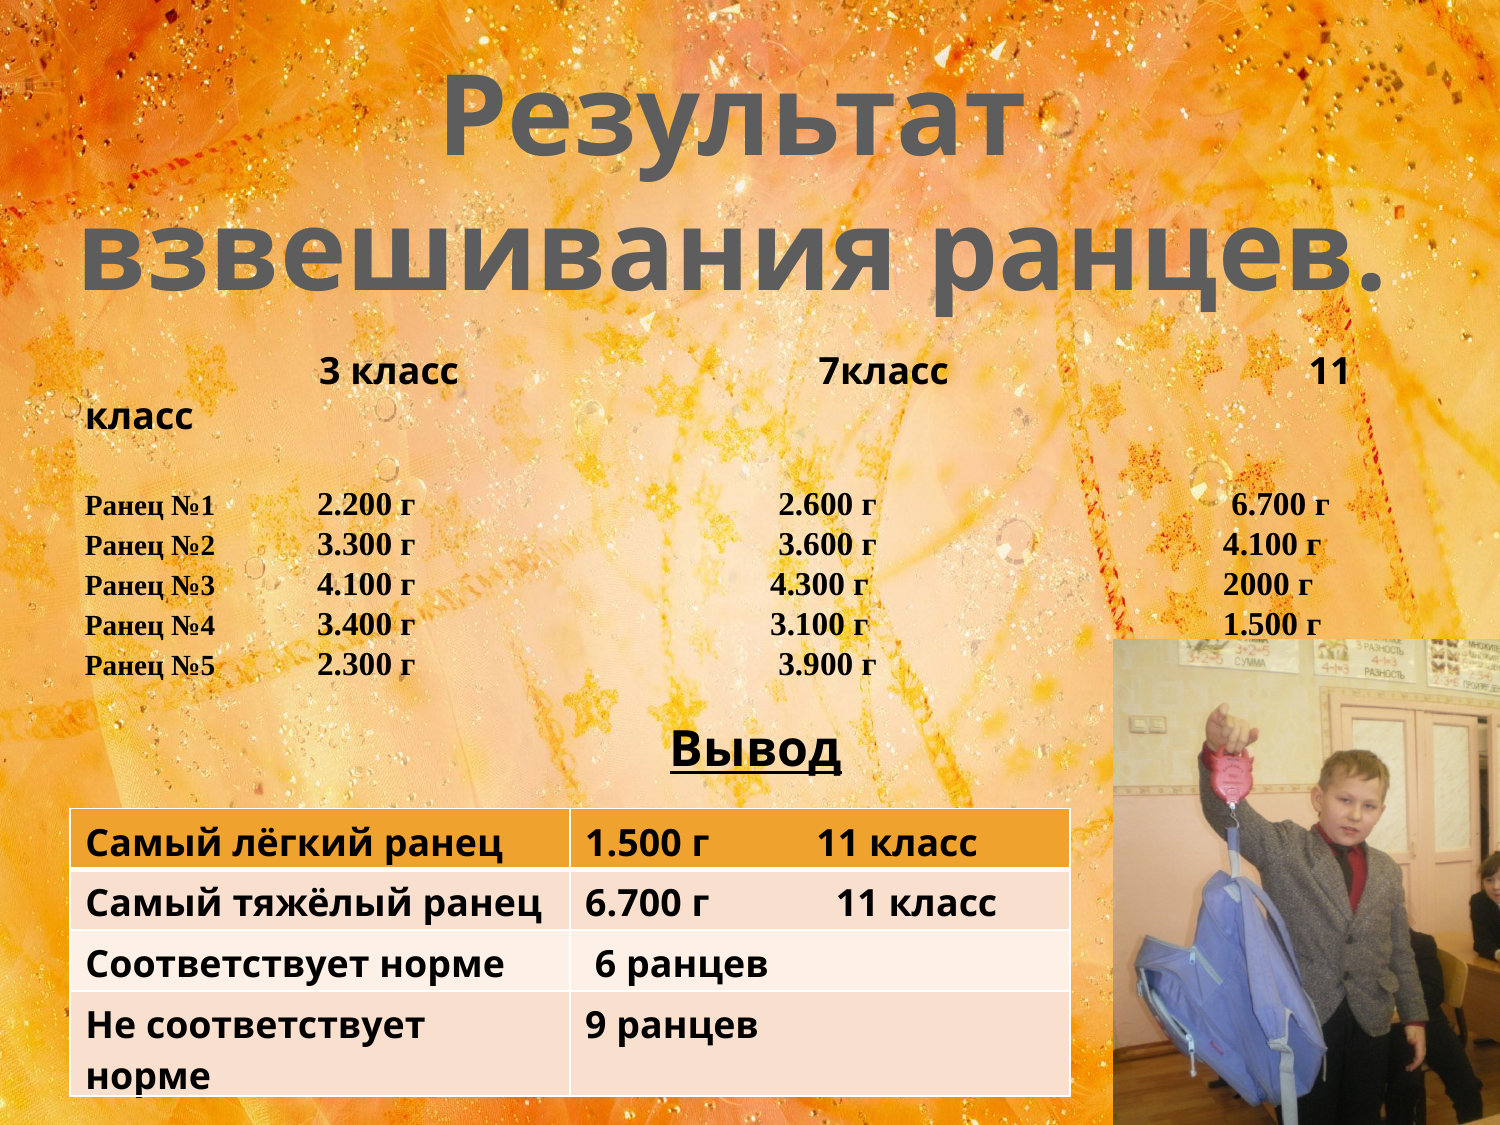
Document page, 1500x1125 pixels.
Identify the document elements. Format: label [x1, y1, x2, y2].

picture [1112, 639, 1500, 1125]
list [0, 0, 1500, 1125]
